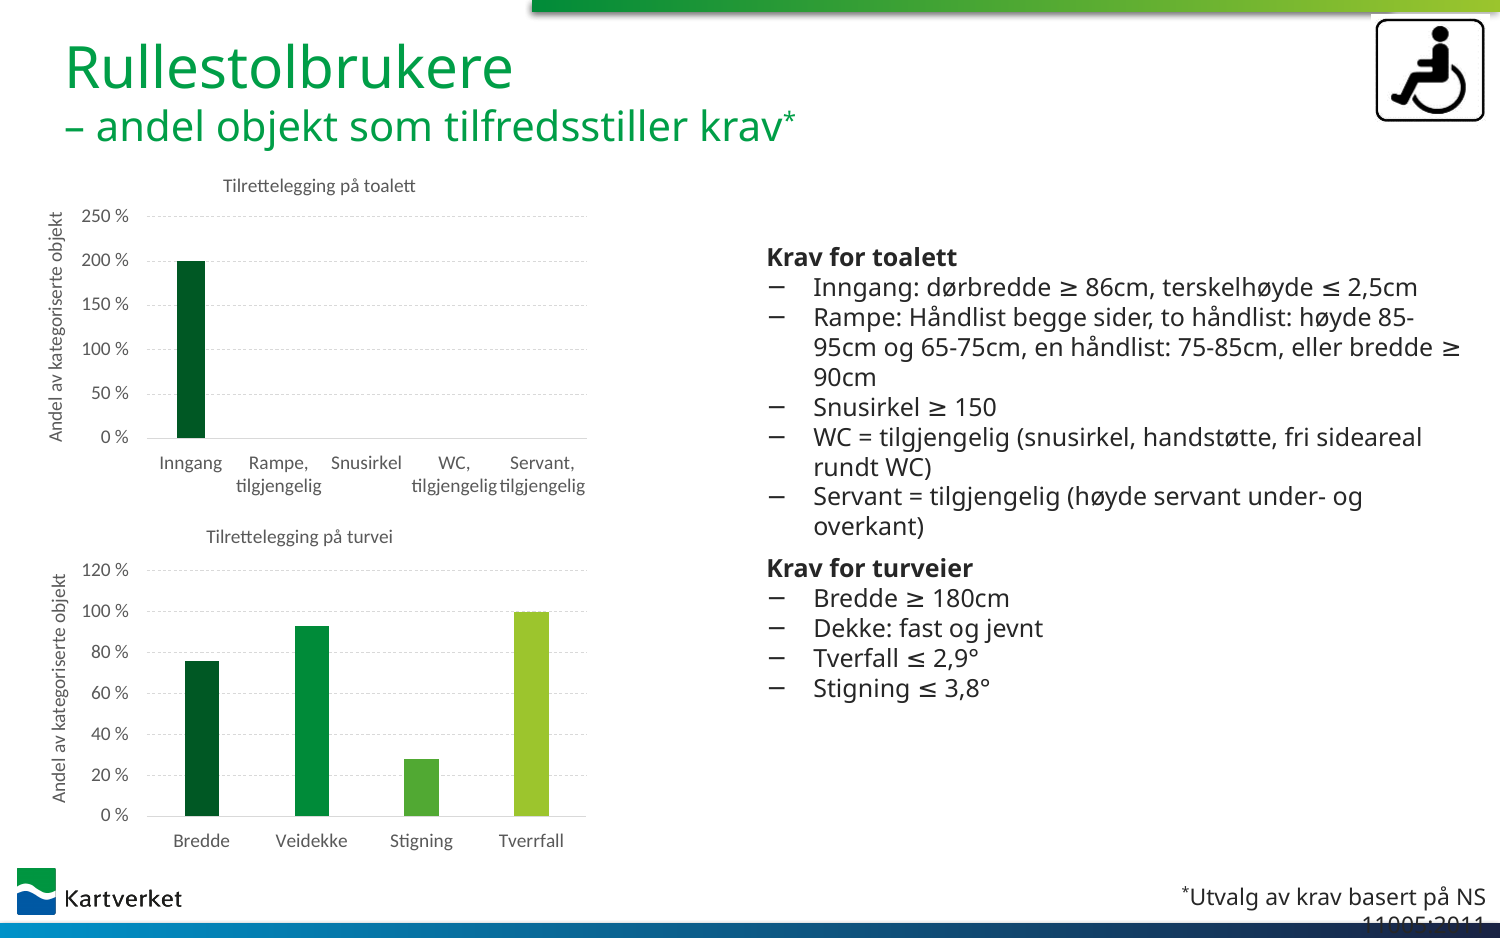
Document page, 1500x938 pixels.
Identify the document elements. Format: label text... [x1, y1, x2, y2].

text_box *Utvalg av krav basert på NS 11005:2011 [1068, 873, 1500, 938]
text_box Krav for toalett Inngang: dørbredde ≥ 86cm, terskelhøyde ≤ 2,5cm Rampe: Håndlist begge sider, to håndlist: høyde 85-95cm og 65-75cm, en håndlist: 75-85cm, eller bredde ≥ 90cm Snusirkel ≥ 150 WC = tilgjengelig (snusirkel, handstøtte, fri sideareal rundt WC) Servant = tilgjengelig (høyde servant under- og overkant) [751, 234, 1483, 545]
text_box Krav for turveier Bredde ≥ 180cm Dekke: fast og jevnt Tverfall ≤ 2,9° Stigning ≤ 3,8° [751, 545, 1483, 710]
picture [41, 166, 598, 505]
picture [1371, 13, 1491, 127]
picture [41, 520, 598, 859]
text_box Rullestolbrukere – andel objekt som tilfredsstiller krav* [49, 14, 1431, 158]
